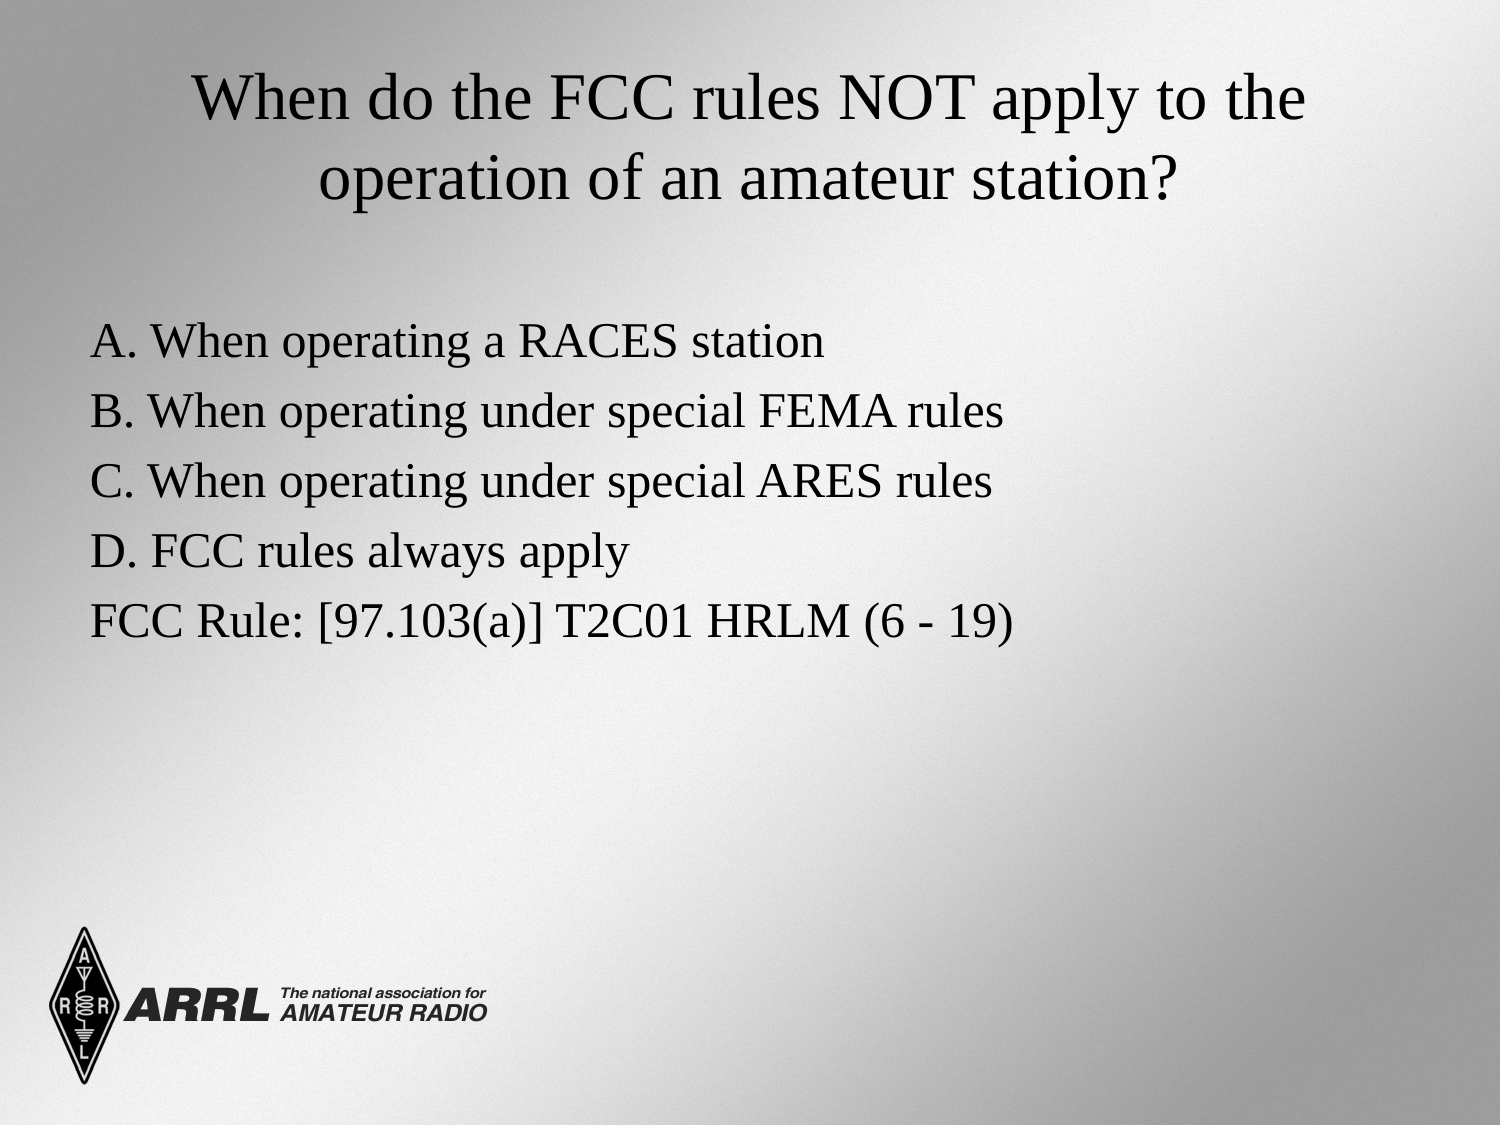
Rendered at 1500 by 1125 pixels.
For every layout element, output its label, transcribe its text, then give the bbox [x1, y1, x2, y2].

title When do the FCC rules NOT apply to the operation of an amateur station? [75, 45, 1425, 233]
list A. When operating a RACES station B. When operating under special FEMA rules C. When operating under special ARES rules D. FCC rules always apply FCC Rule: [97.103(a)] T2C01 HRLM (6 - 19) [75, 299, 1425, 1005]
picture [0, 0, 1500, 1125]
